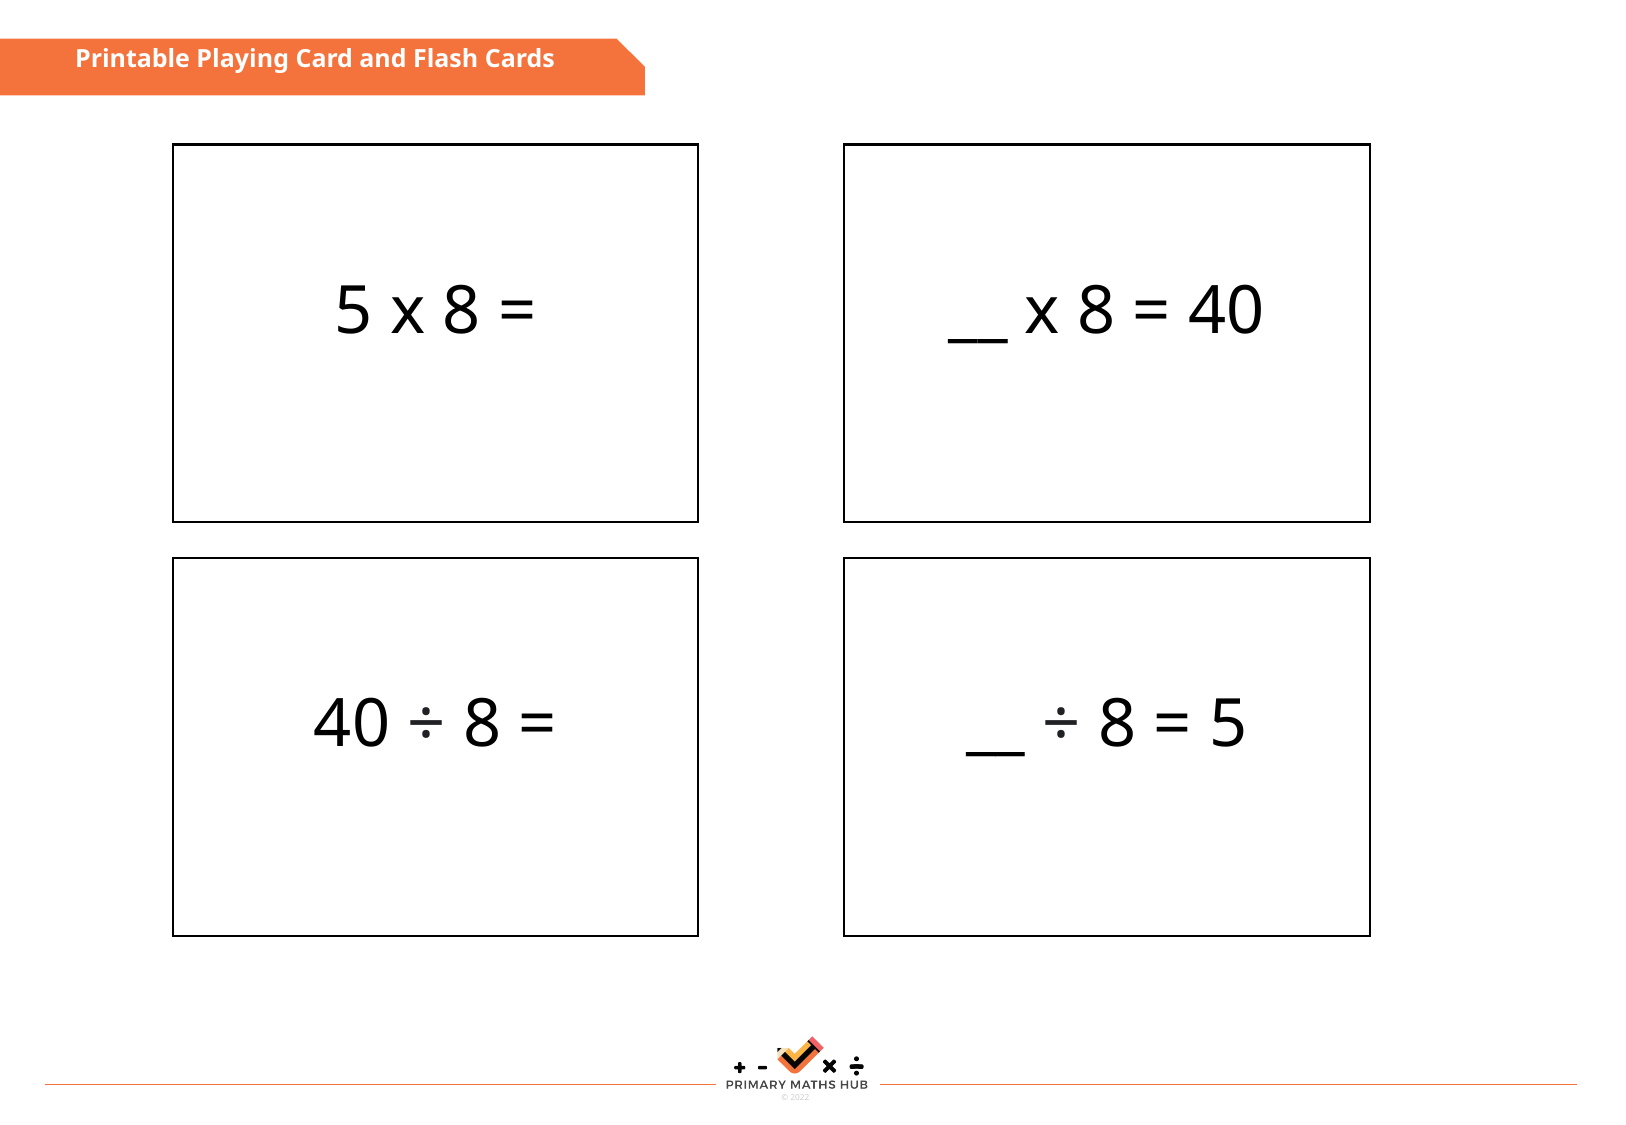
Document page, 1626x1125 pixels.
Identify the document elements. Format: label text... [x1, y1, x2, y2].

text_box 5 x 8 = [172, 259, 699, 355]
text_box [172, 557, 699, 672]
text_box [172, 355, 699, 523]
text_box © 2022 [720, 1084, 870, 1110]
text_box [843, 557, 1371, 937]
text_box 40 ÷ 8 = [172, 672, 699, 768]
text_box __ ÷ 8 = 5 [844, 672, 1370, 768]
picture [722, 1034, 872, 1094]
text_box __ x 8 = 40 [844, 259, 1370, 355]
text_box [172, 143, 699, 259]
text_box [172, 768, 699, 937]
text_box [843, 143, 1371, 523]
text_box Printable Playing Card and Flash Cards [0, 37, 646, 97]
